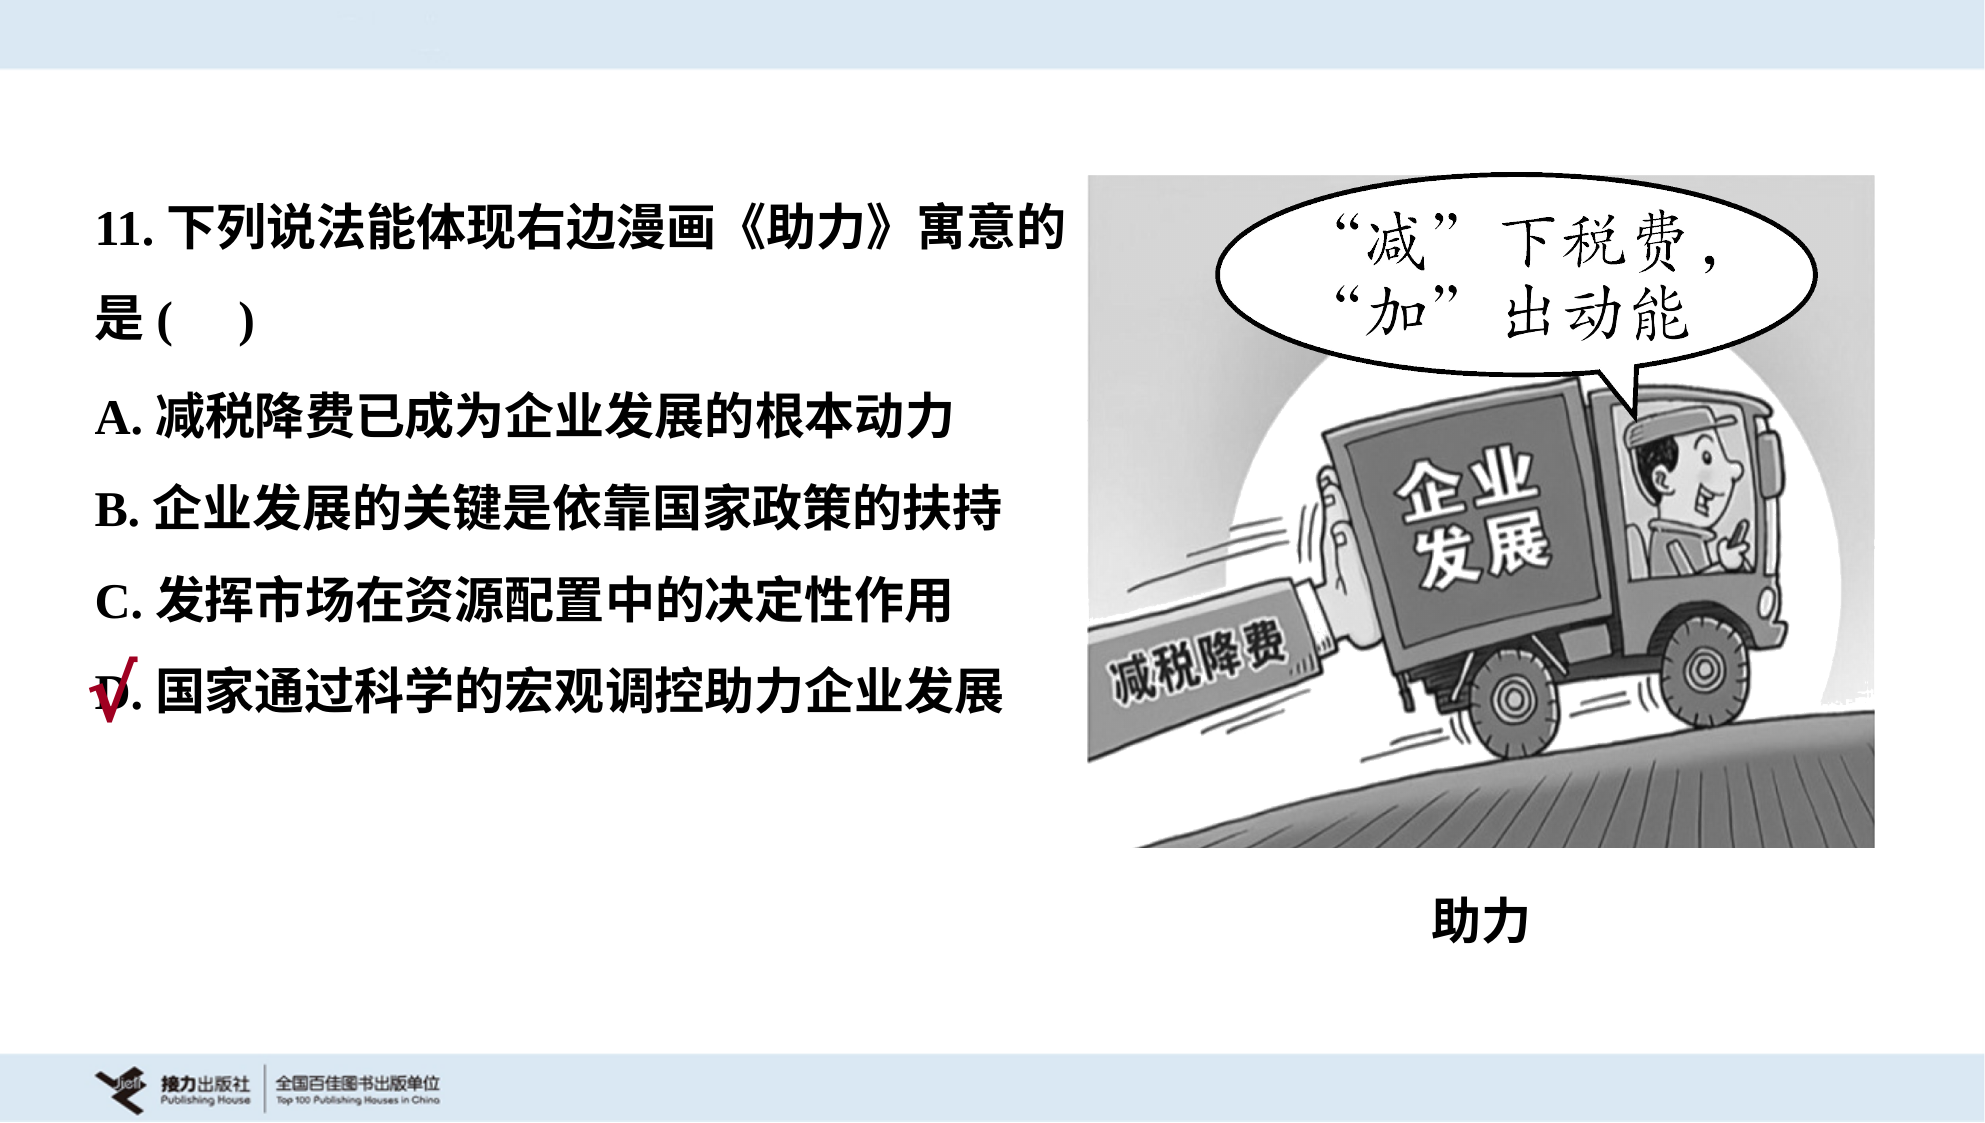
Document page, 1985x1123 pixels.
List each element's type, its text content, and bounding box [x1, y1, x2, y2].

text_box A.减税降费已成为企业发展的根本动力 B.企业发展的关键是依靠国家政策的扶持 C.发挥市场在资源配置中的决定性作用 D.国家通过科学的宏观调控助力企业发展 [94, 353, 1082, 720]
picture [0, 0, 1985, 1122]
text_box √ [86, 643, 139, 737]
text_box 11.下列说法能体现右边漫画《助力》寓意的 是( ) [94, 163, 1082, 347]
text_box 助力 [1425, 862, 1537, 1009]
